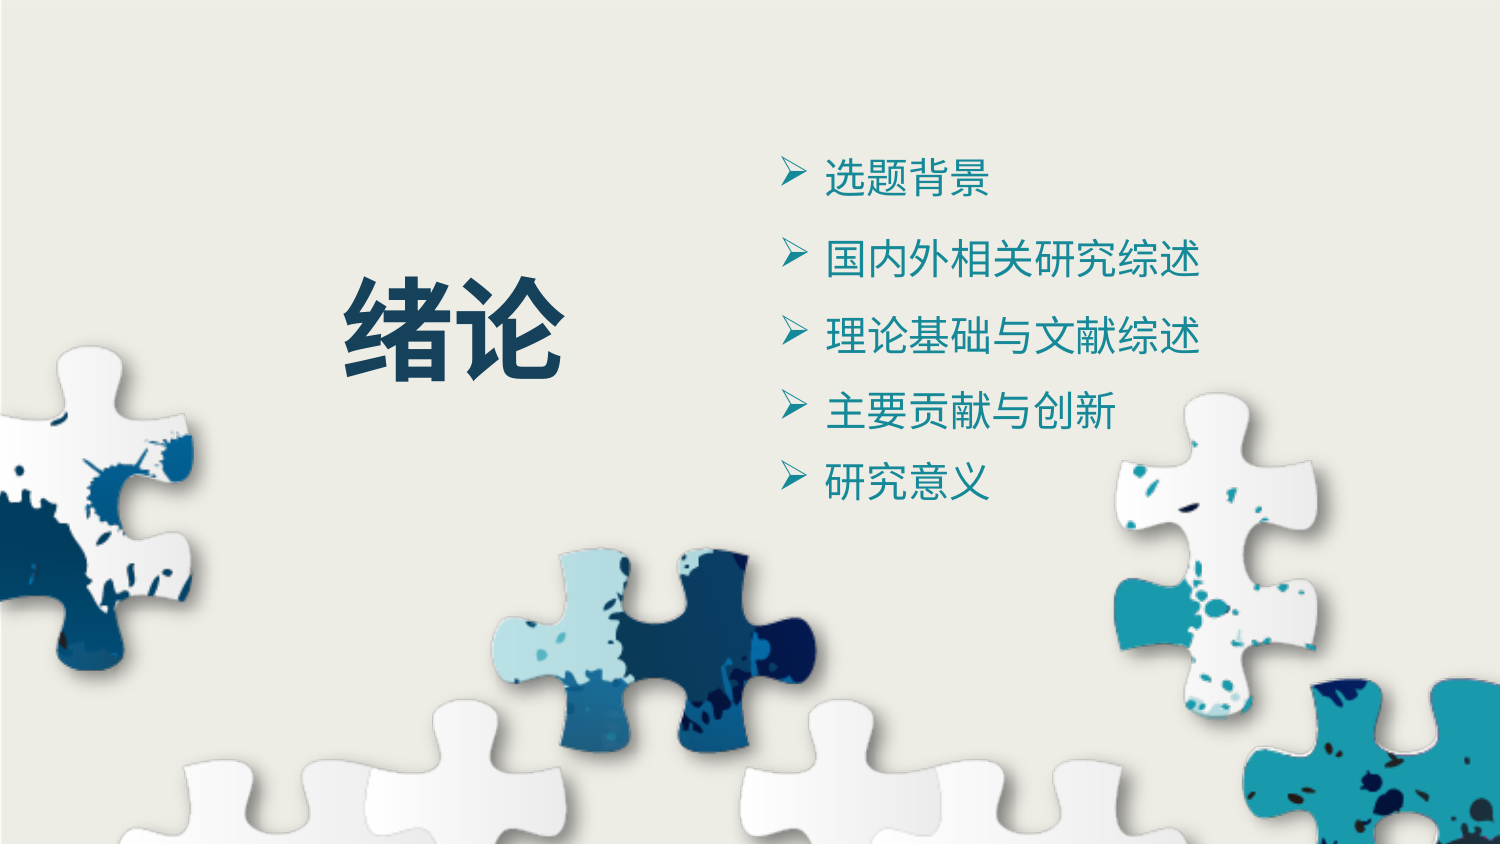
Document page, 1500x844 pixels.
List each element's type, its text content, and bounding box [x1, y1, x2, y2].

picture [0, 0, 1500, 844]
text_box 主要贡献与创新 [763, 377, 1133, 442]
text_box 选题背景 [762, 144, 1007, 210]
text_box 理论基础与文献综述 [763, 302, 1217, 368]
text_box 研究意义 [762, 448, 1007, 513]
text_box 国内外相关研究综述 [763, 225, 1217, 290]
text_box 绪论 [326, 252, 582, 403]
